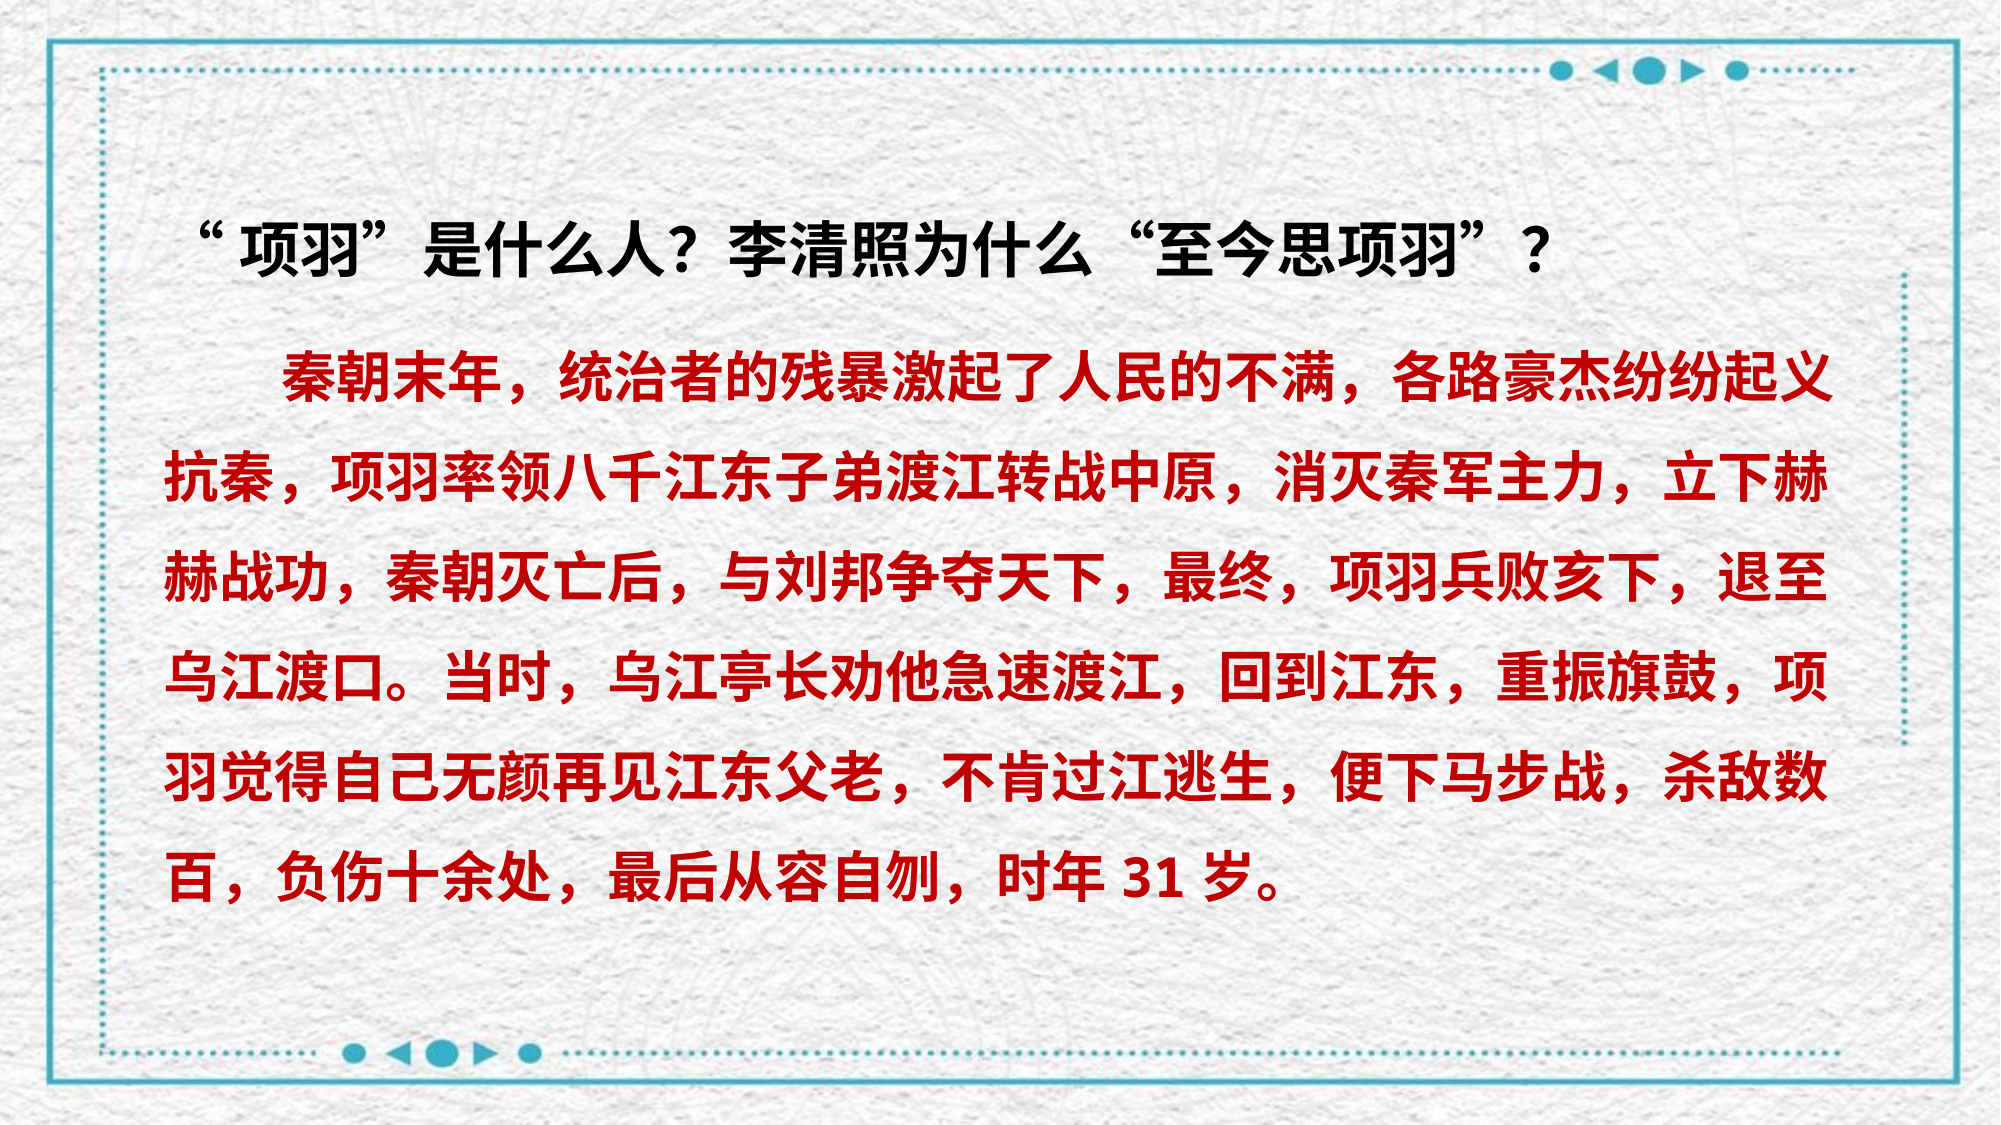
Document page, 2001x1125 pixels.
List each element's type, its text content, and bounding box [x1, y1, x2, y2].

text_box “项羽”是什么人？李清照为什么“至今思项羽”？ [149, 167, 1694, 293]
picture [0, 0, 2000, 1125]
text_box 秦朝末年，统治者的残暴激起了人民的不满，各路豪杰纷纷起义抗秦，项羽率领八千江东子弟渡江转战中原，消灭秦军主力，立下赫赫战功，秦朝灭亡后，与刘邦争夺天下，最终，项羽兵败亥下，退至乌江渡口。当时，乌江亭长劝他急速渡江，回到江东，重振旗鼓，项羽觉得自己无颜再见江东父老，不肯过江逃生，便下马步战，杀敌数百，负伤十余处，最后从容自刎，时年31岁。 [149, 301, 1872, 916]
